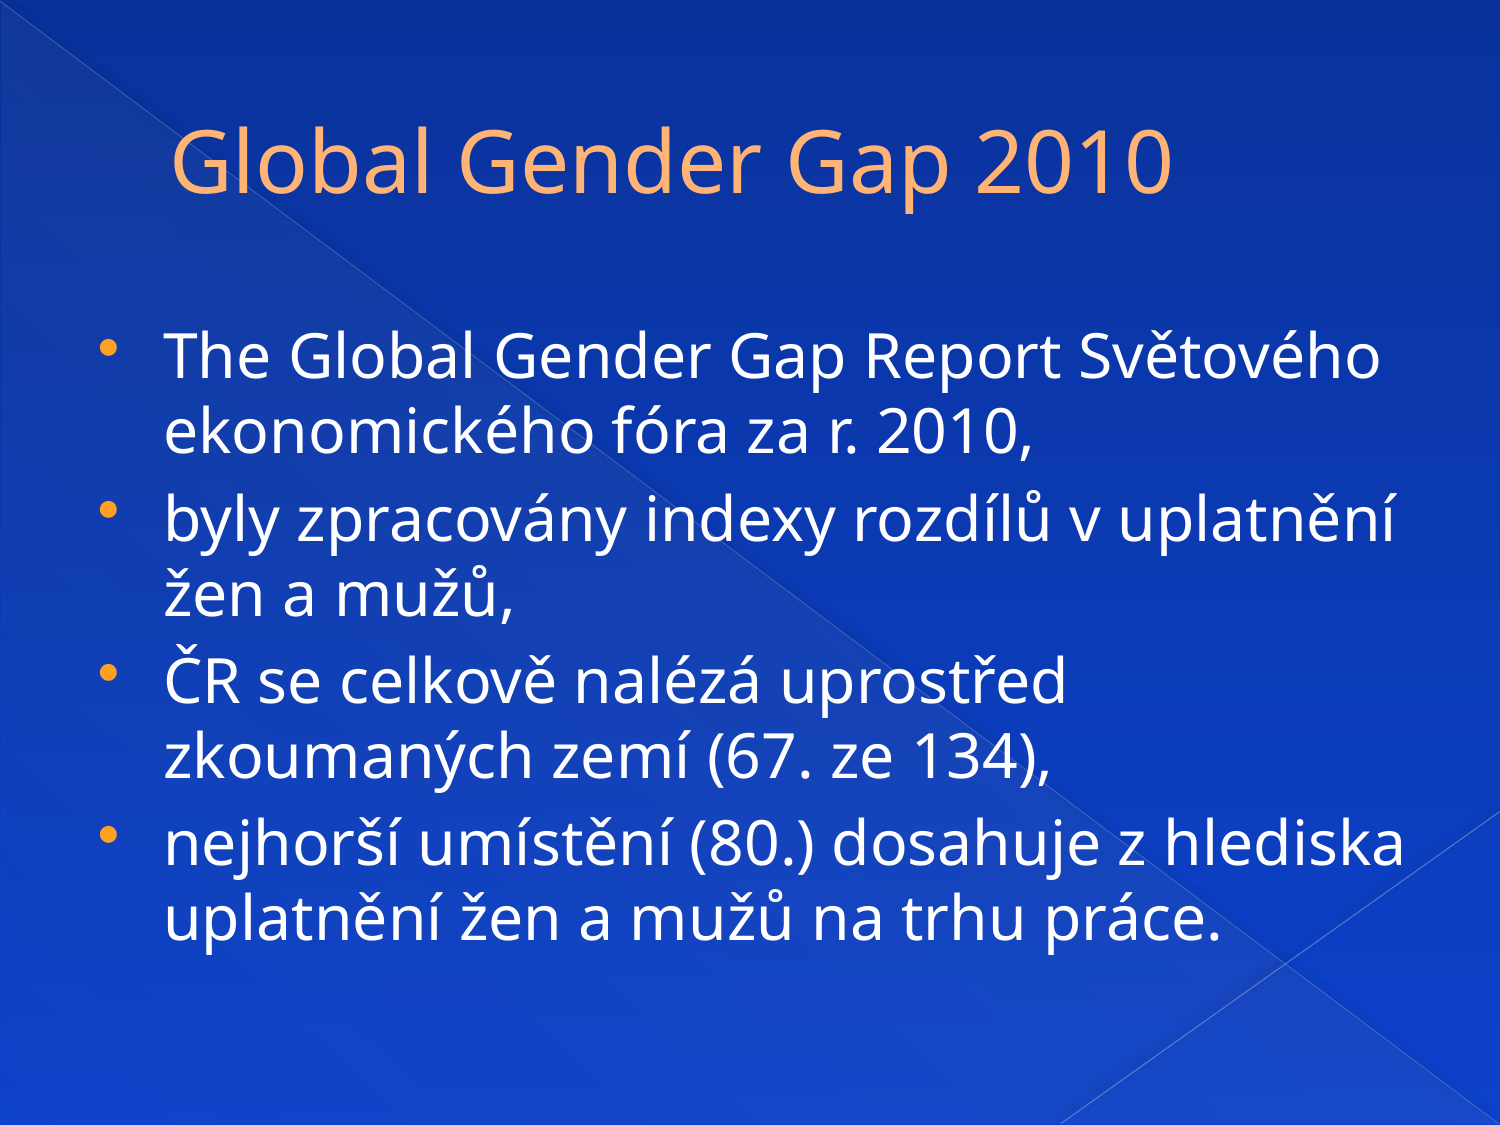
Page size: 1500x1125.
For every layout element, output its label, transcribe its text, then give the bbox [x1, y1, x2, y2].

title Global Gender Gap 2010 [75, 43, 1425, 274]
list The Global Gender Gap Report Světového ekonomického fóra za r. 2010, byly zpracovány indexy rozdílů v uplatnění žen a mužů, ČR se celkově nalézá uprostřed zkoumaných zemí (67. ze 134), nejhorší umístění (80.) dosahuje z hlediska uplatnění žen a mužů na trhu práce. [75, 308, 1425, 1059]
